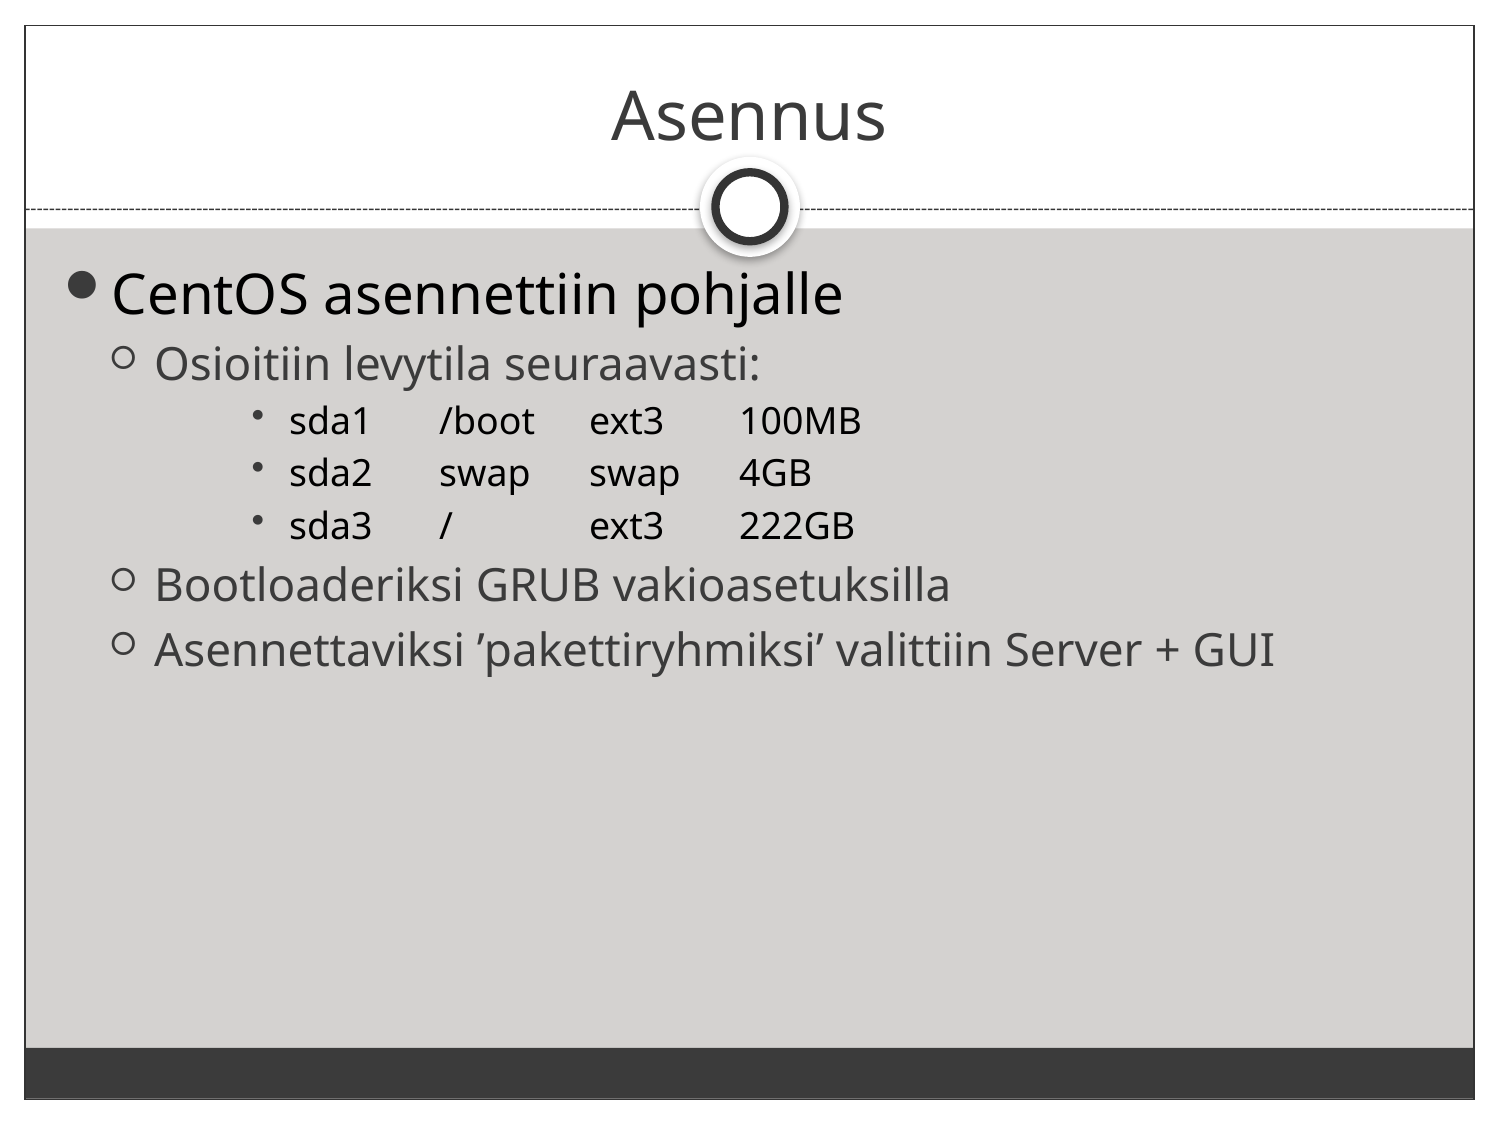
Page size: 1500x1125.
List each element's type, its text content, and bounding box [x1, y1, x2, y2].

list CentOS asennettiin pohjalle Osioitiin levytila seuraavasti: sda1 /boot ext3 100MB sda2 swap swap 4GB sda3 / ext3 222GB Bootloaderiksi GRUB vakioasetuksilla Asennettaviksi ’pakettiryhmiksi’ valittiin Server + GUI [49, 250, 1445, 1001]
title Asennus [49, 37, 1450, 162]
